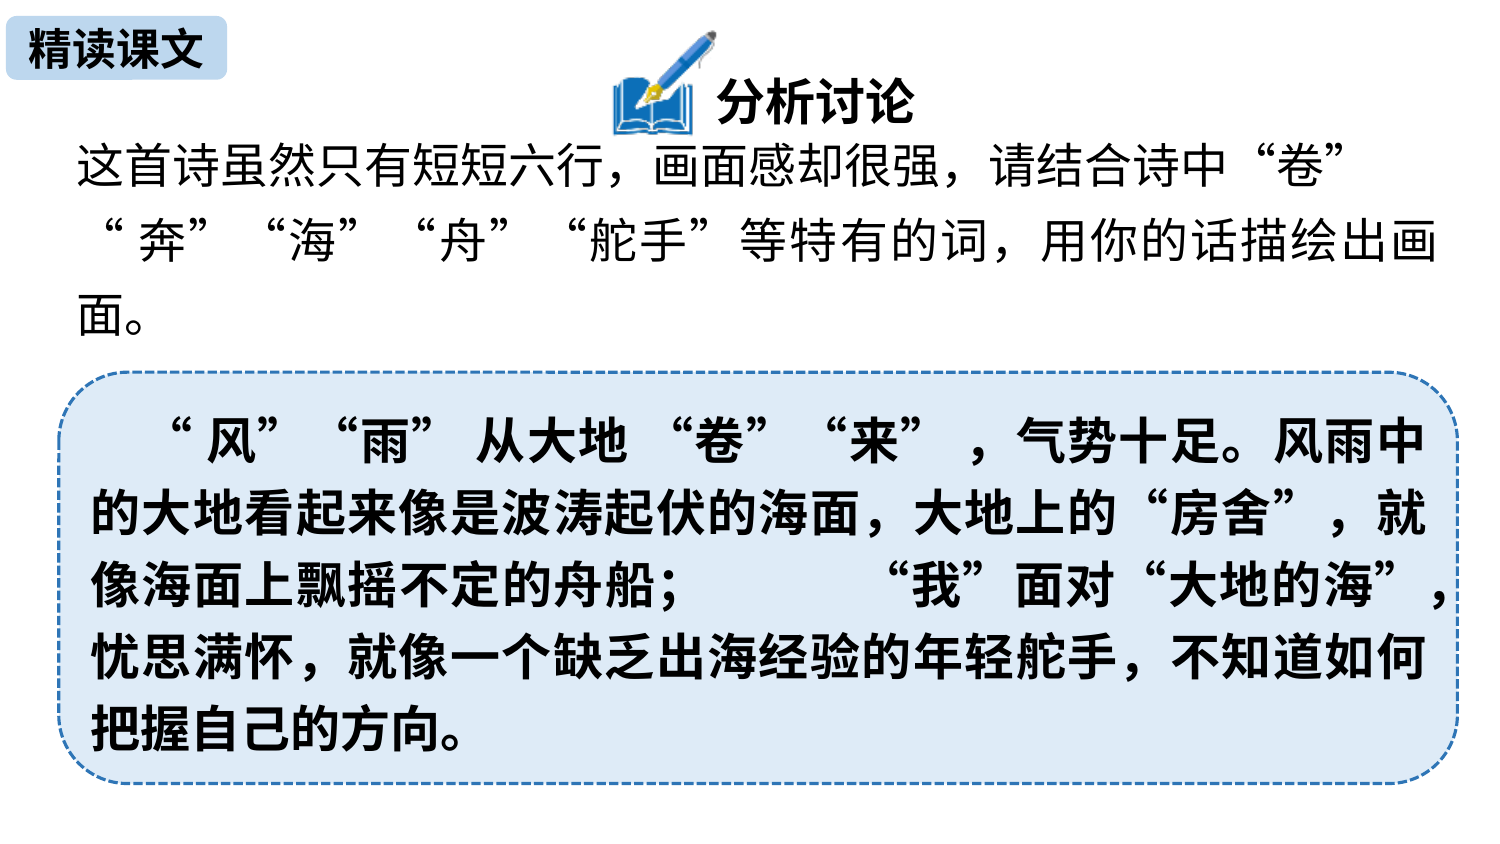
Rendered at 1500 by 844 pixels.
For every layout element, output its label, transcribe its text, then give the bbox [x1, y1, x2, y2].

text_box 这首诗虽然只有短短六行，画面感却很强，请结合诗中“卷” “奔”“海”“舟”“舵手”等特有的词，用你的话描绘出画面。 [44, 92, 1472, 369]
text_box 精读课文 [4, 14, 229, 81]
text_box 分析讨论 [743, 64, 927, 136]
text_box “风”“雨” 从大地 “卷”“来” ，气势十足。风雨中的大地看起来像是波涛起伏的海面，大地上的“房舍”，就像海面上飘摇不定的舟船； “我”面对“大地的海”，忧思满怀，就像一个缺乏出海经验的年轻舵手，不知道如何把握自己的方向。 [58, 372, 1458, 784]
picture [603, 12, 743, 152]
